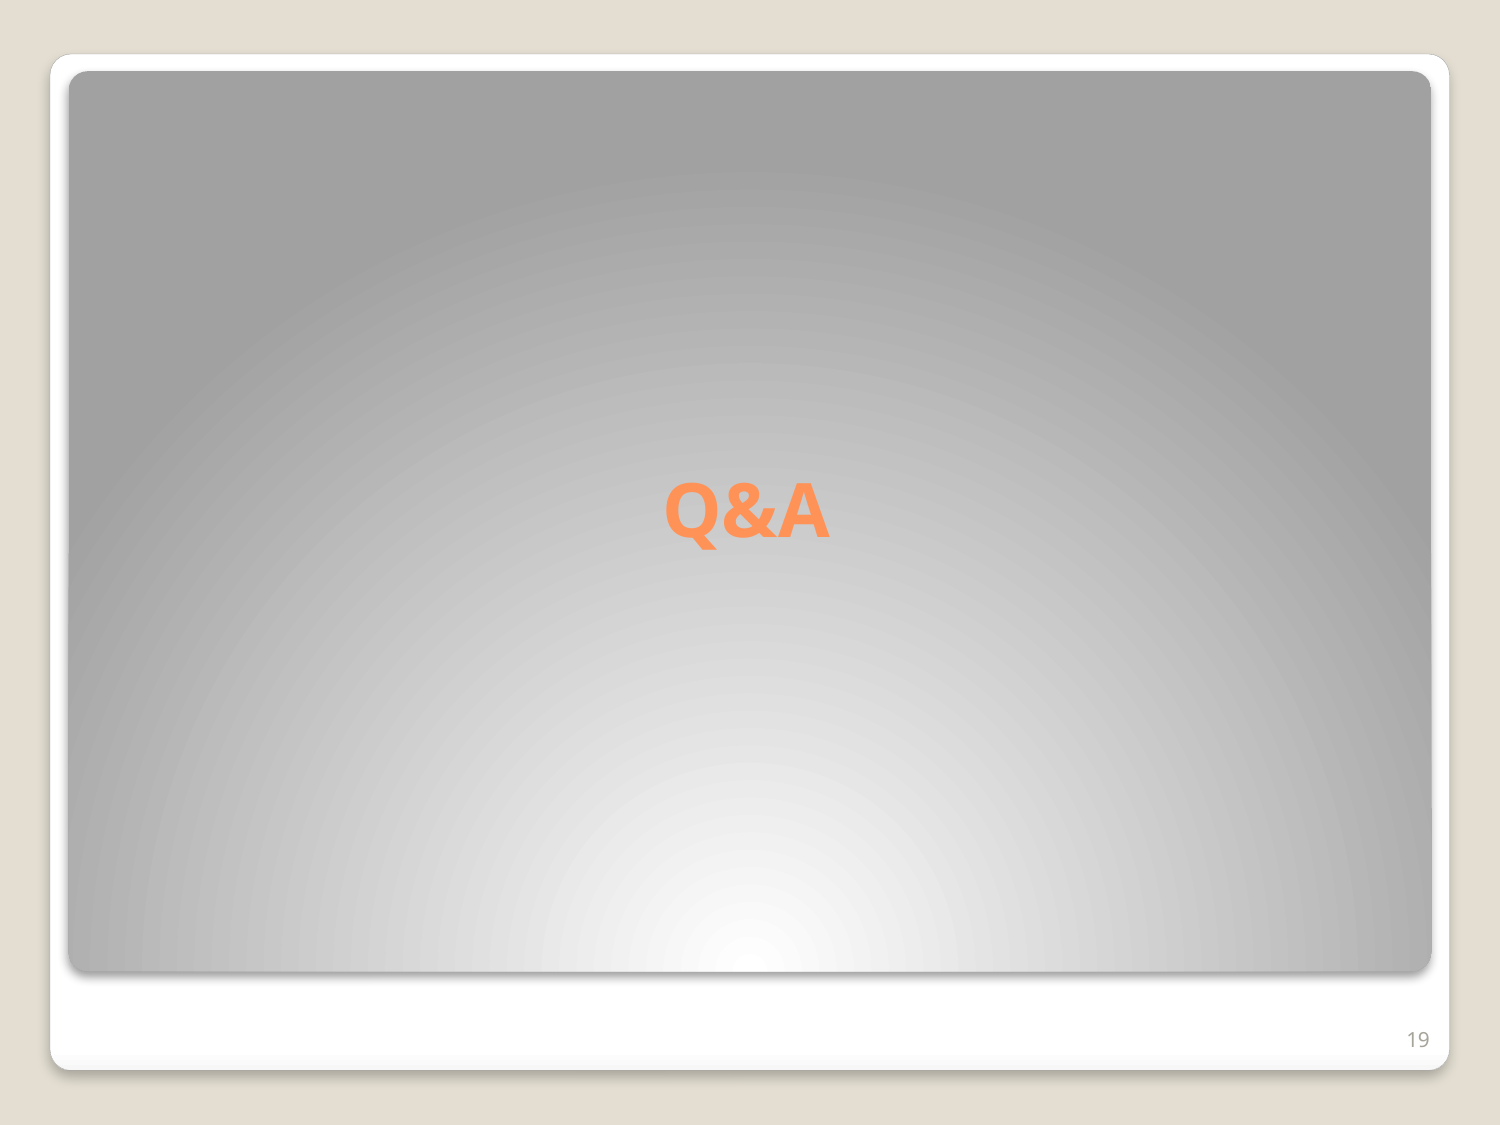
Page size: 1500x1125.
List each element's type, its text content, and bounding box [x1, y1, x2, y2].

title Q&A [75, 387, 1418, 560]
slide_number 19 [1369, 1002, 1445, 1063]
